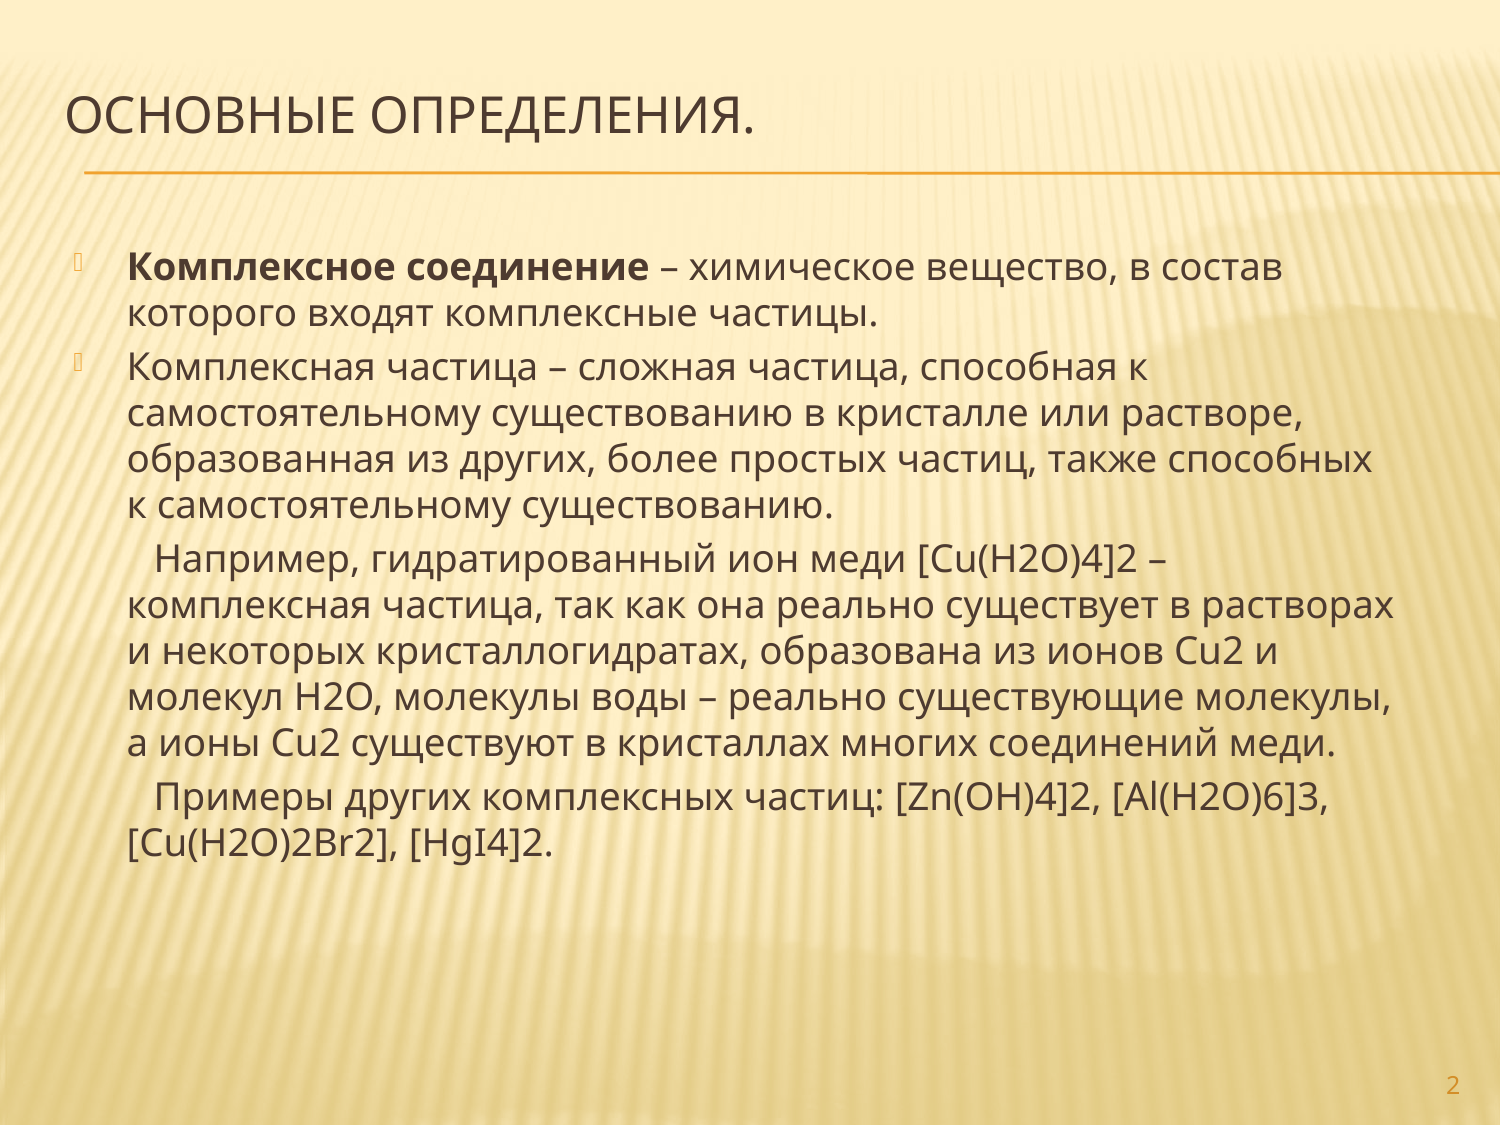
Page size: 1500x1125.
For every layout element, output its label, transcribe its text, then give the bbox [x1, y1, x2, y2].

title Основные определения. [49, 75, 1475, 213]
list Комплексное соединение – химическое вещество, в состав которого входят комплексные частицы. Комплексная частица – сложная частица, способная к самостоятельному существованию в кристалле или растворе, образованная из других, более простых частиц, также способных к самостоятельному существованию. Например, гидратированный ион меди [Cu(H2O)4]2 – комплексная частица, так как она реально существует в растворах и некоторых кристаллогидратах, образована из ионов Cu2 и молекул H2O, молекулы воды – реально существующие молекулы, а ионы Cu2 существуют в кристаллах многих соединений меди. Примеры других комплексных частиц: [Zn(OH)4]2, [Al(H2O)6]3, [Cu(H2O)2Br2], [HgI4]2. [58, 234, 1416, 891]
slide_number 2 [1350, 1062, 1475, 1103]
